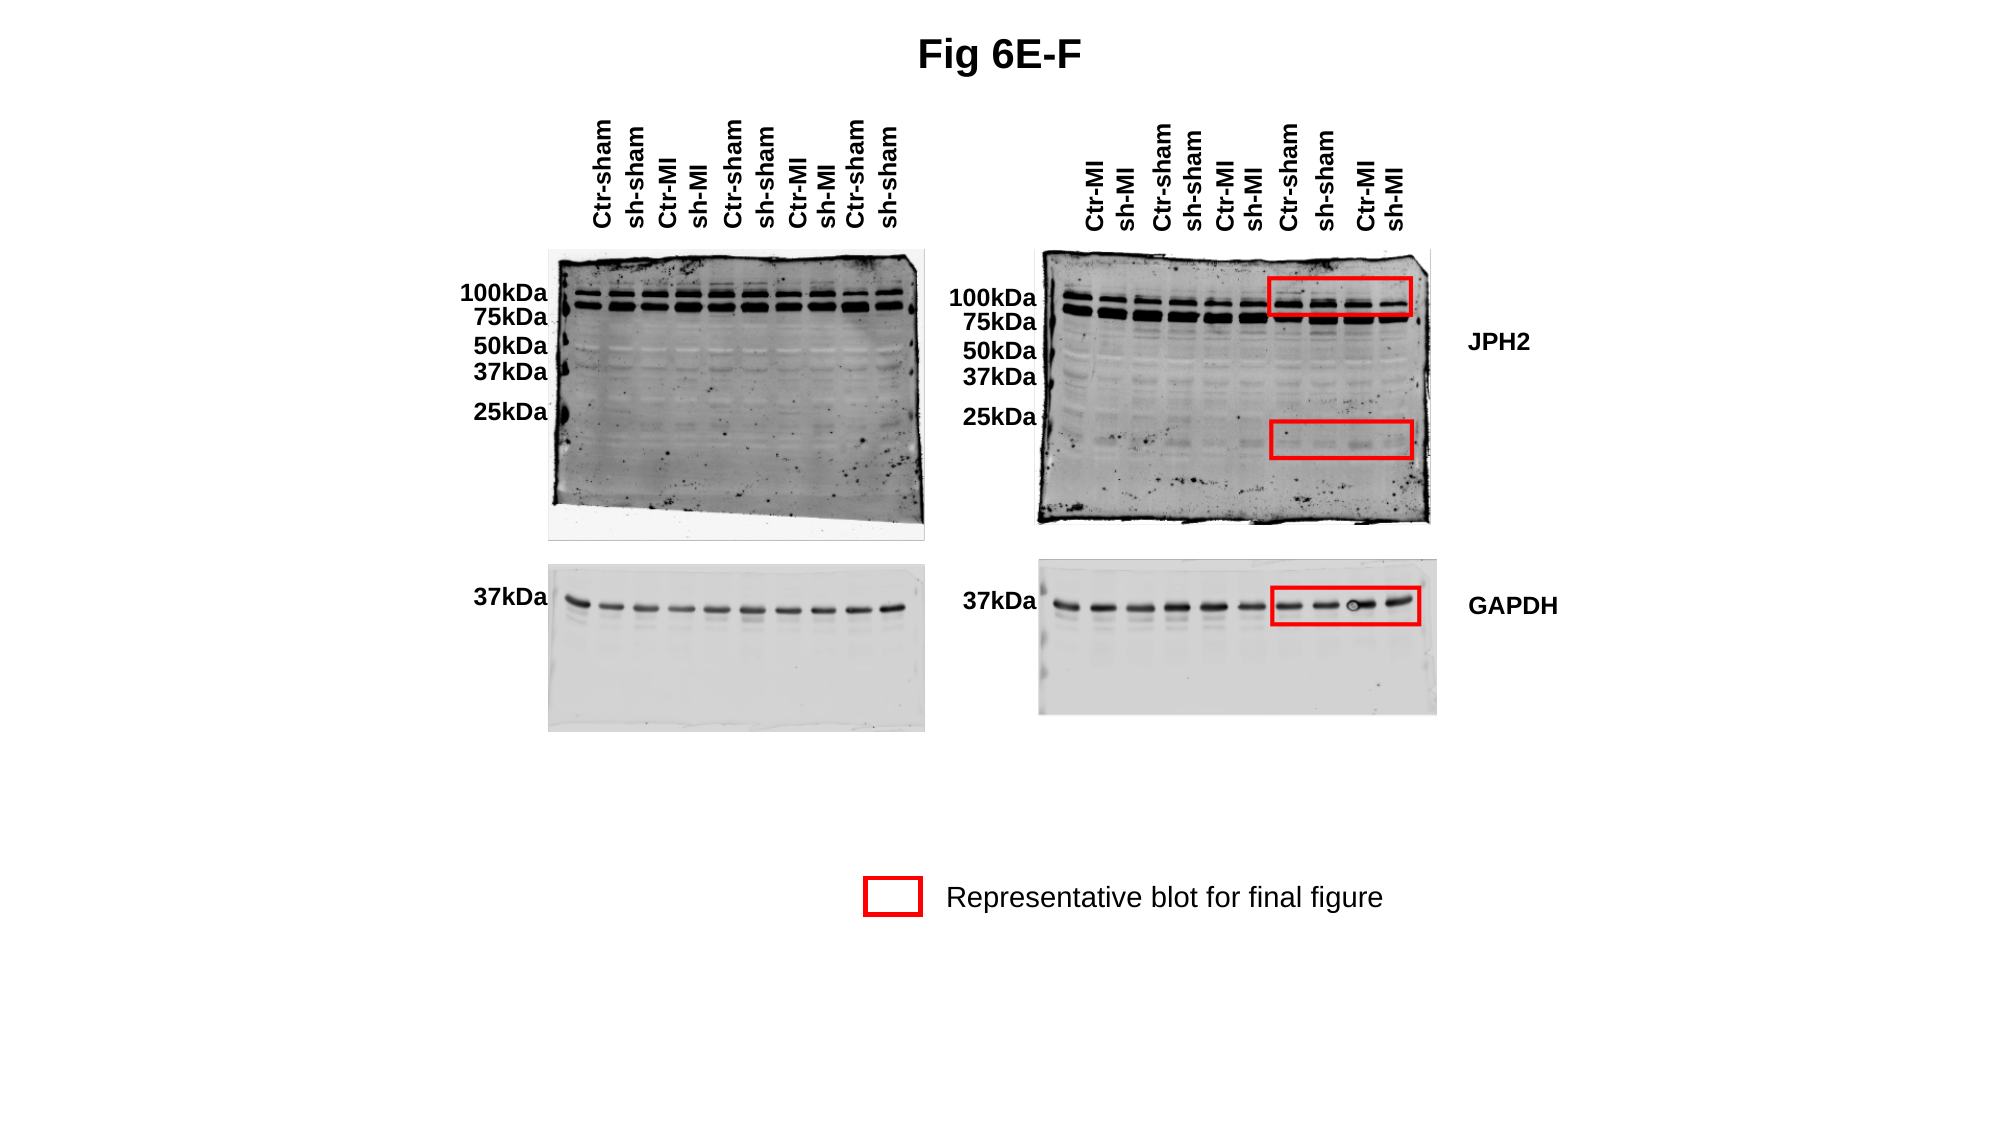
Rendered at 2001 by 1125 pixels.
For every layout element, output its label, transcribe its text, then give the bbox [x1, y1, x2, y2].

text_box sh-MI [1246, 152, 1264, 248]
text_box [864, 877, 922, 915]
text_box Ctr-sham [1138, 108, 1183, 248]
text_box GAPDH [1453, 582, 1574, 627]
text_box 37kDa [458, 572, 547, 618]
text_box sh-MI [819, 149, 831, 244]
text_box sh-MI [1387, 152, 1415, 248]
text_box Ctr-sham [831, 104, 876, 245]
text_box Ctr-MI [774, 142, 819, 244]
text_box 37kDa [458, 348, 547, 388]
text_box 75kDa [458, 292, 547, 321]
text_box sh-sham [610, 111, 656, 245]
text_box sh-MI [1116, 152, 1138, 248]
text_box Ctr-MI [643, 142, 689, 244]
text_box Representative blot for final figure [931, 870, 1400, 921]
text_box Ctr-MI [1070, 145, 1116, 248]
text_box Ctr-sham [1264, 108, 1310, 248]
text_box Ctr-sham [578, 104, 623, 245]
text_box Fig 6E-F [264, 19, 1736, 85]
text_box sh-sham [1183, 114, 1214, 248]
text_box 50kDa [458, 321, 547, 348]
text_box JPH2 [1453, 317, 1546, 363]
text_box sh-sham [741, 111, 787, 245]
text_box Ctr-MI [1341, 145, 1387, 248]
text_box sh-MI [689, 149, 708, 244]
picture [547, 249, 1437, 732]
text_box 100kDa [444, 268, 547, 314]
text_box 25kDa [458, 388, 547, 434]
text_box sh-sham [1310, 114, 1346, 248]
text_box Ctr-sham [708, 104, 754, 245]
text_box Ctr-MI [1201, 145, 1246, 248]
text_box sh-sham [863, 111, 909, 245]
